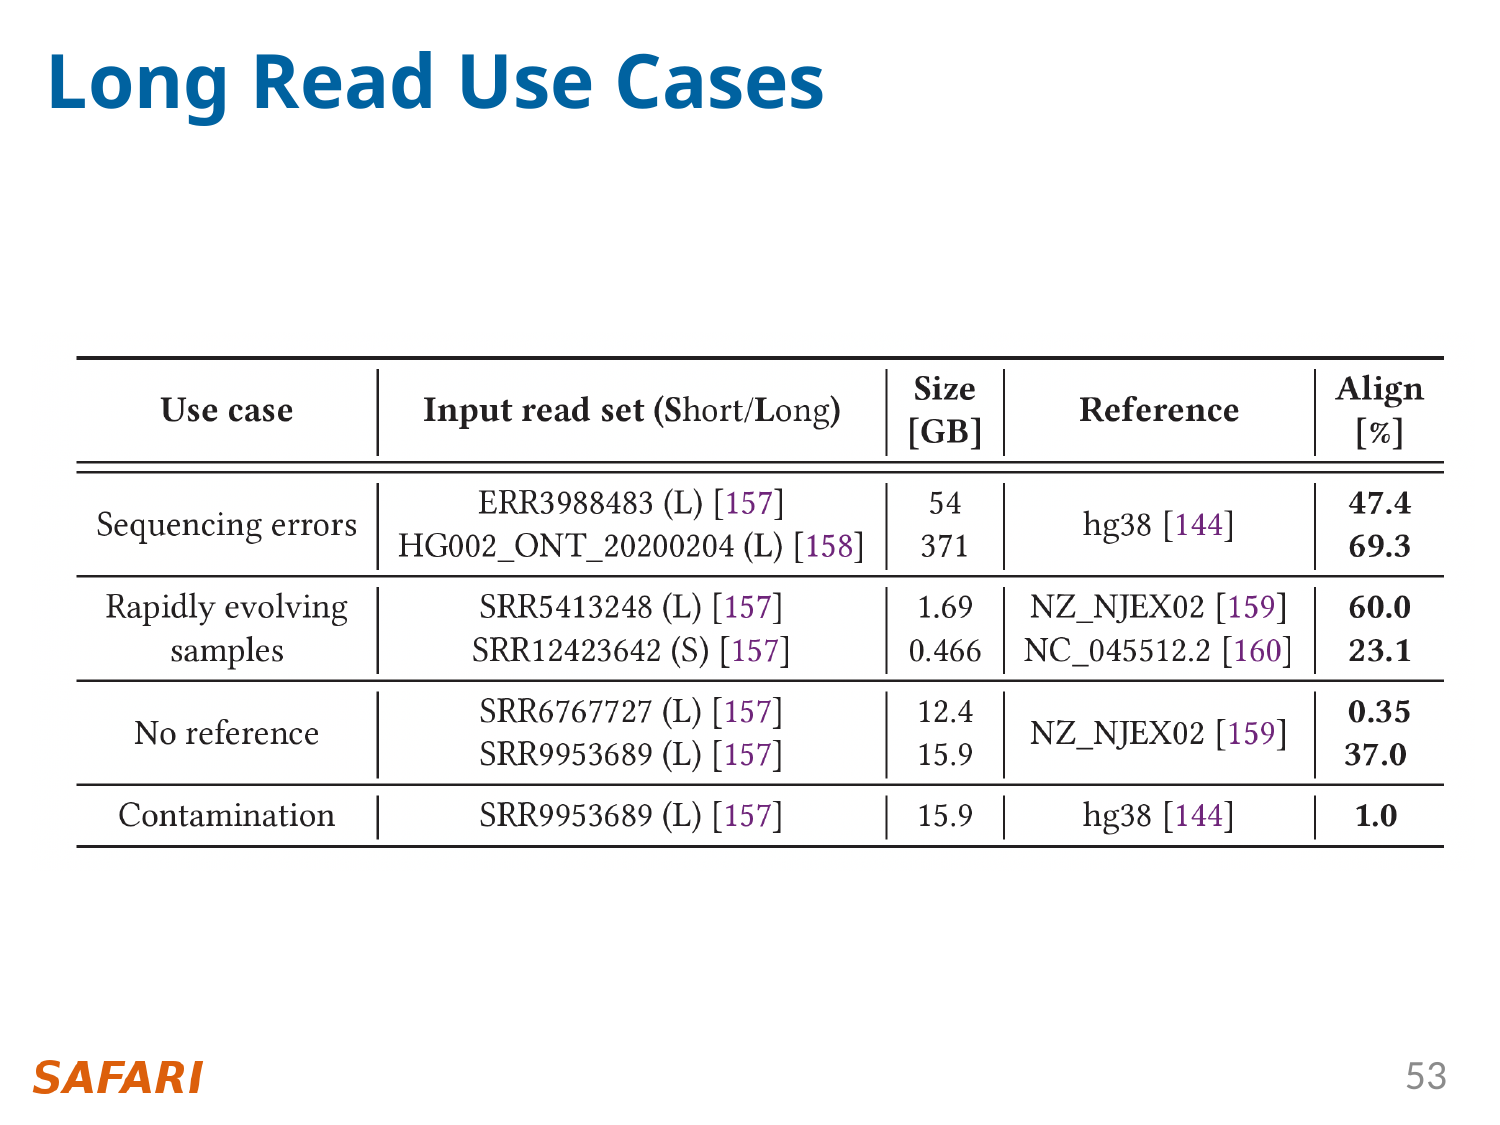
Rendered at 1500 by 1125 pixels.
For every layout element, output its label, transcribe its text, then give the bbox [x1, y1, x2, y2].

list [30, 332, 1475, 871]
picture [31, 1051, 209, 1104]
title Long Read Use Cases [31, 15, 1475, 143]
